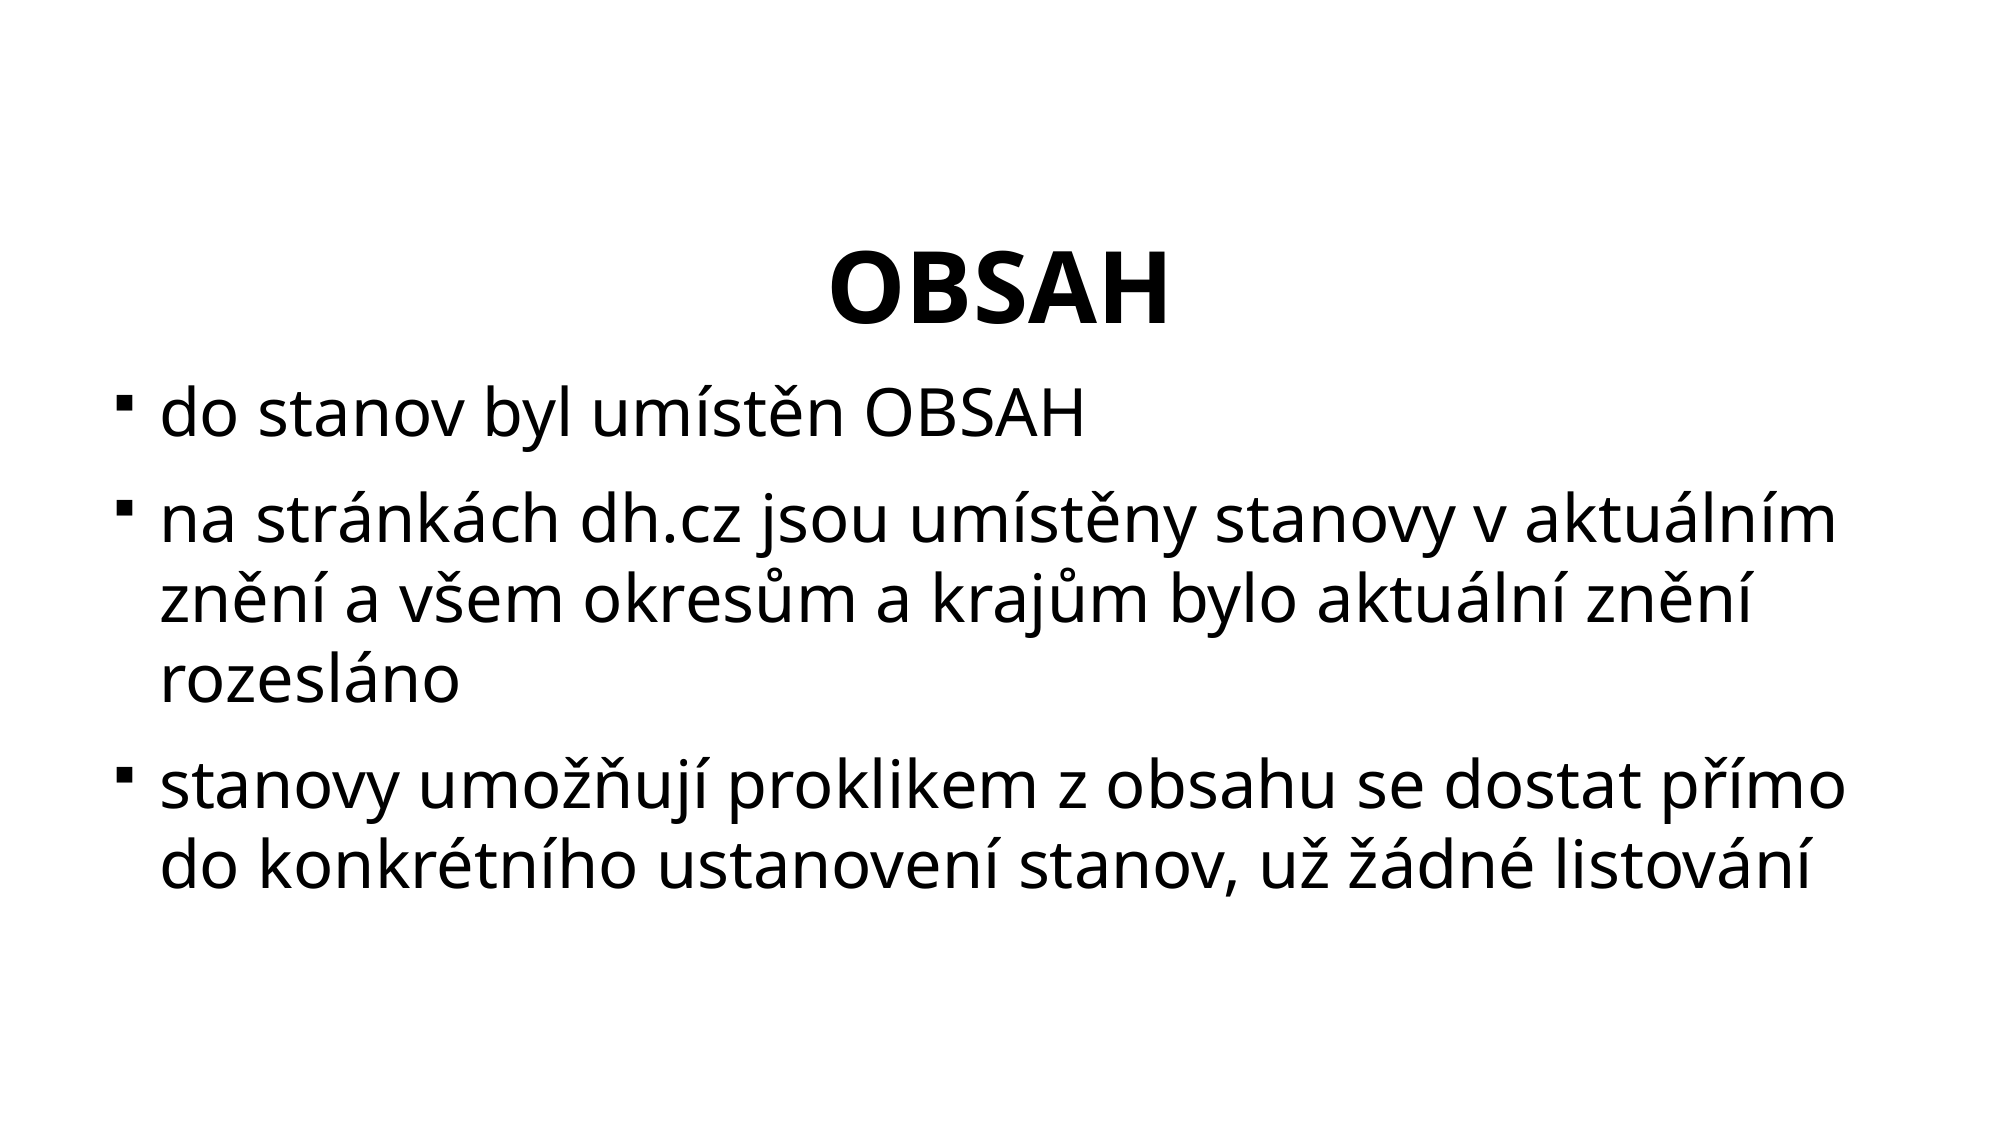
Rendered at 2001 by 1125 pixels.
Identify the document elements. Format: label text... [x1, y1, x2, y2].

list OBSAH do stanov byl umístěn OBSAH na stránkách dh.cz jsou umístěny stanovy v aktuálním znění a všem okresům a krajům bylo aktuální znění rozesláno stanovy umožňují proklikem z obsahu se dostat přímo do konkrétního ustanovení stanov, už žádné listování [97, 38, 1903, 1087]
